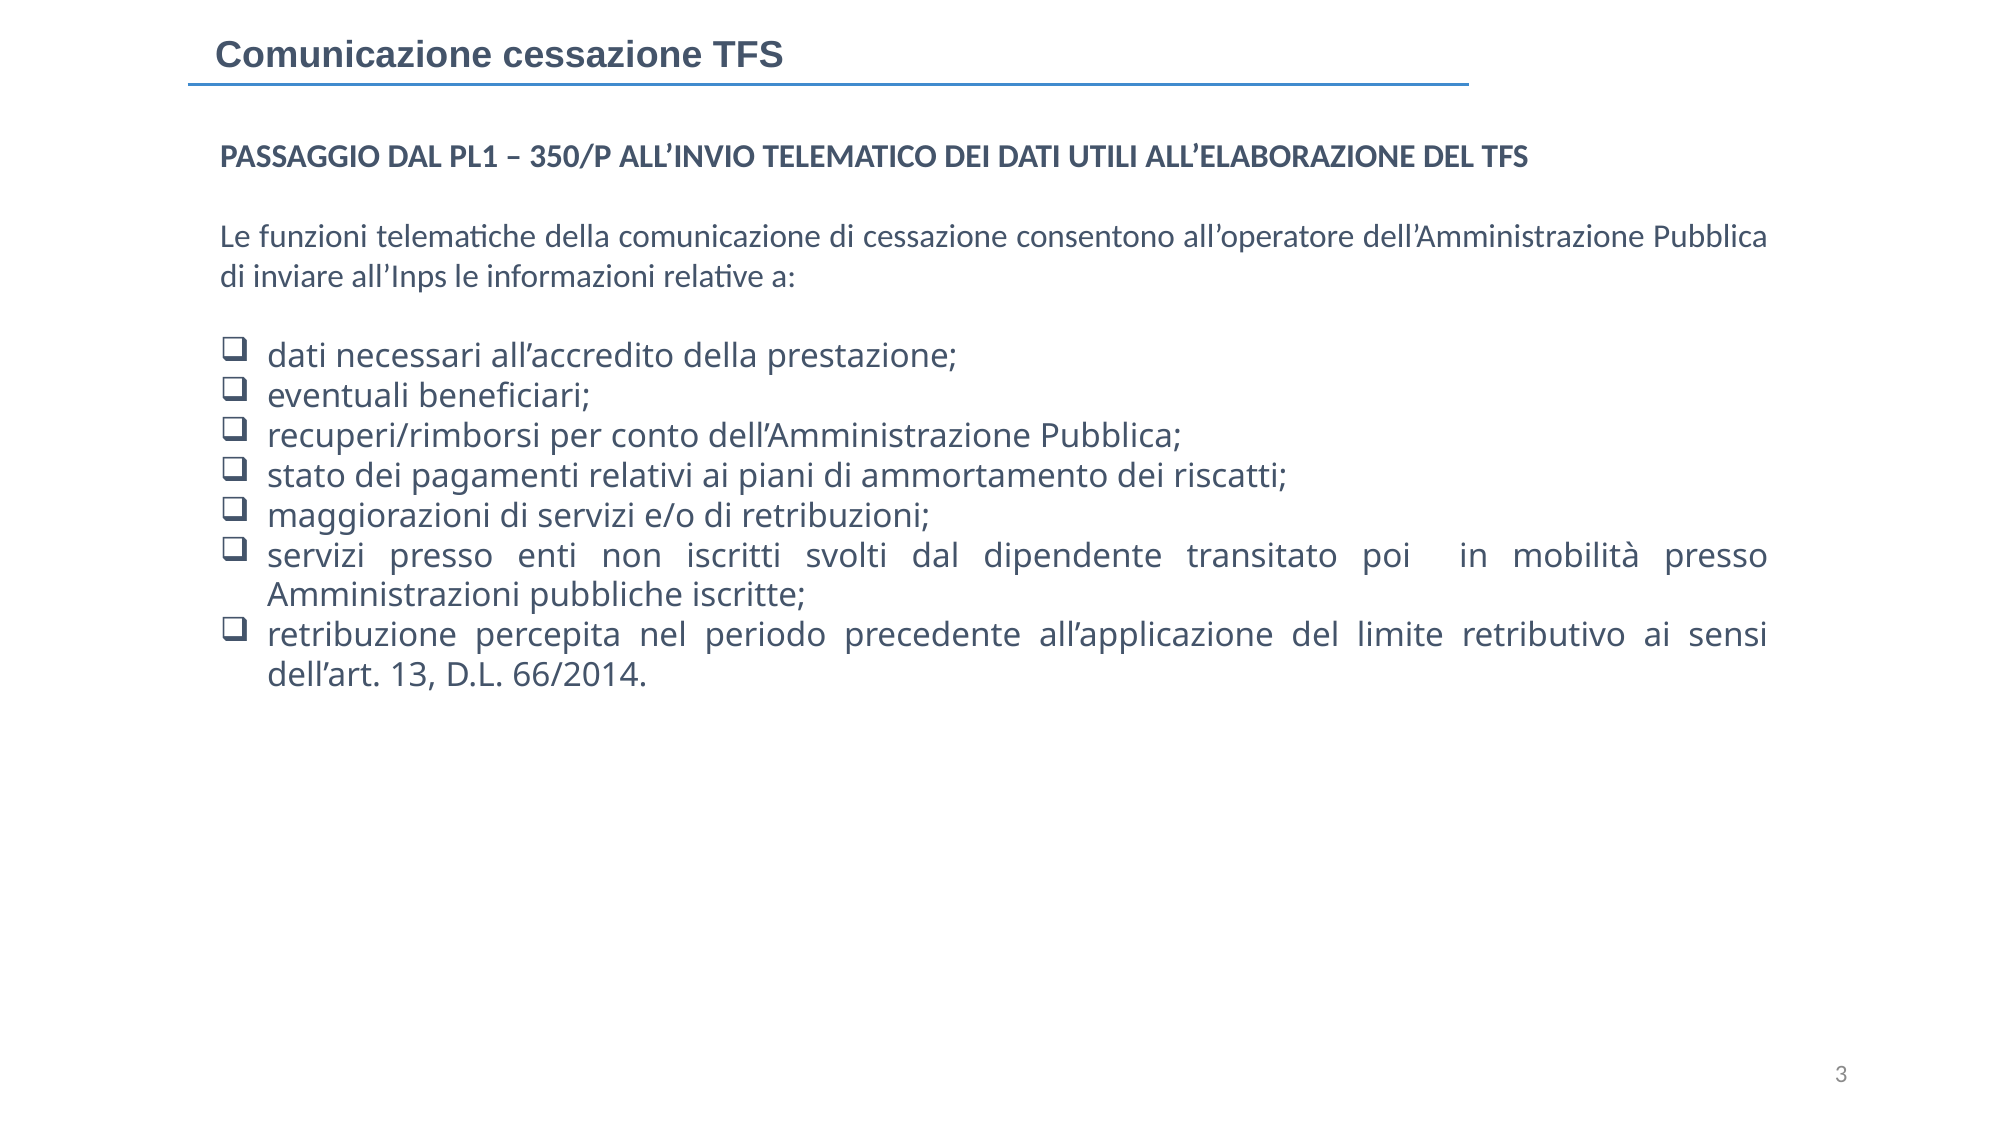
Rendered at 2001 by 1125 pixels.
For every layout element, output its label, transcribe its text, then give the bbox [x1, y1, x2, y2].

text_box PASSAGGIO DAL PL1 – 350/P ALL’INVIO TELEMATICO DEI DATI UTILI ALL’ELABORAZIONE DEL TFS Le funzioni telematiche della comunicazione di cessazione consentono all’operatore dell’Amministrazione Pubblica di inviare all’Inps le informazioni relative a: dati necessari all’accredito della prestazione; eventuali beneficiari; recuperi/rimborsi per conto dell’Amministrazione Pubblica; stato dei pagamenti relativi ai piani di ammortamento dei riscatti; maggiorazioni di servizi e/o di retribuzioni; servizi presso enti non iscritti svolti dal dipendente transitato poi in mobilità presso Amministrazioni pubbliche iscritte; retribuzione percepita nel periodo precedente all’applicazione del limite retributivo ai sensi dell’art. 13, D.L. 66/2014. [205, 87, 1786, 701]
slide_number 3 [1412, 1042, 1863, 1103]
text_box Comunicazione cessazione TFS [200, 22, 800, 83]
